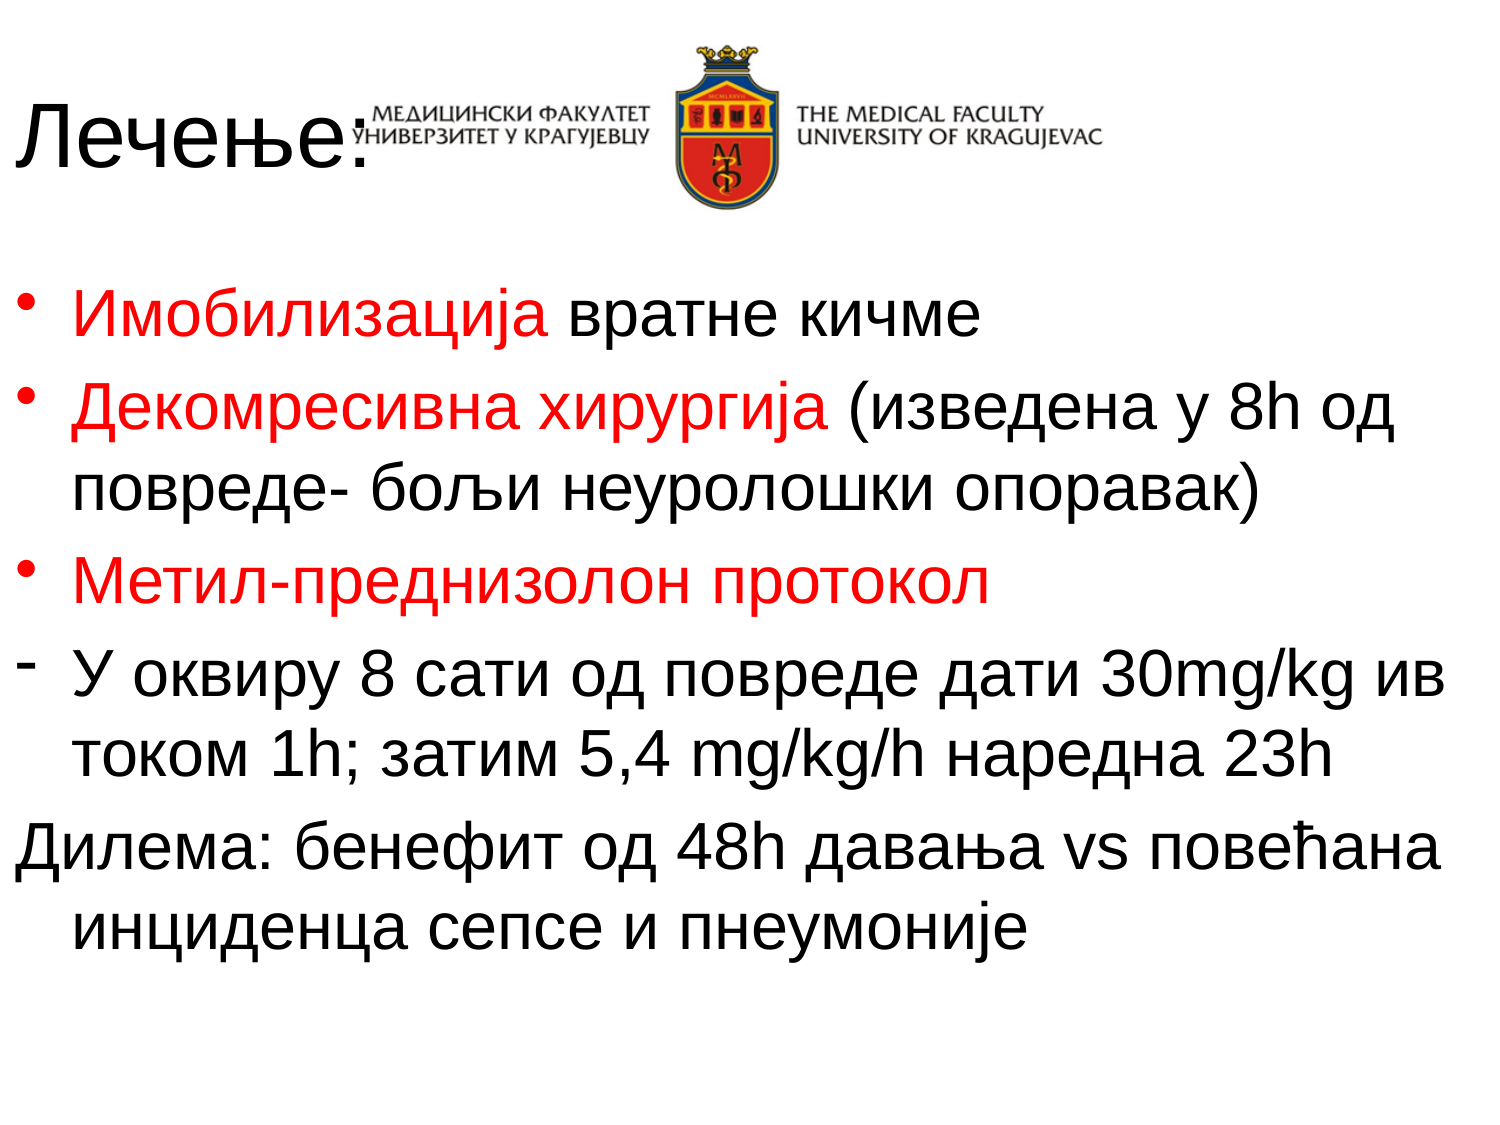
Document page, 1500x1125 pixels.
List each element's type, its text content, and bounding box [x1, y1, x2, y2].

picture [0, 0, 1500, 262]
title Лечење: [0, 37, 1426, 226]
list Имобилизација вратне кичме Декомресивна хирургија (изведена у 8h од повреде- бољи неуролошки опоравак) Метил-преднизолон протокол У оквиру 8 сати од повреде дати 30mg/kg ив током 1h; затим 5,4 mg/kg/h наредна 23h Дилема: бенефит од 48h давања vs повећана инциденца сепсе и пнеумоније [0, 262, 1500, 1125]
